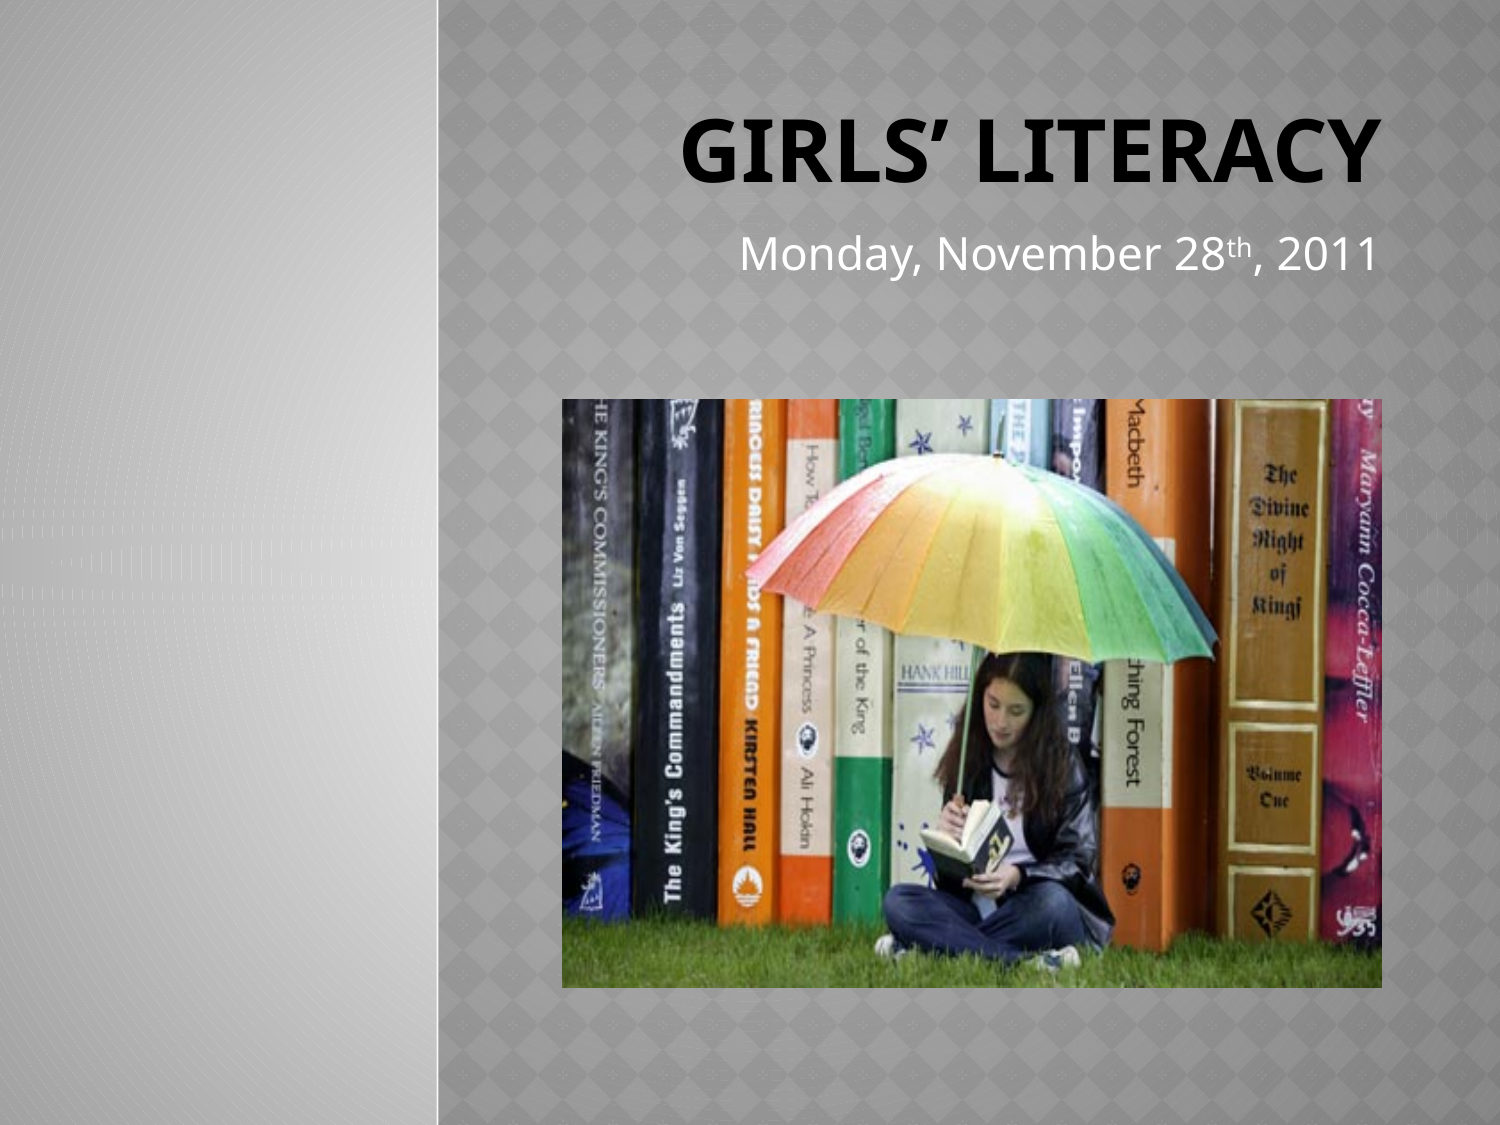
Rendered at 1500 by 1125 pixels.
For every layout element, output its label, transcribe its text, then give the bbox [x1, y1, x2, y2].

subtitle Monday, November 28th, 2011 [550, 224, 1390, 288]
title Girls’ Literacy [552, 87, 1390, 200]
picture [561, 399, 1382, 988]
